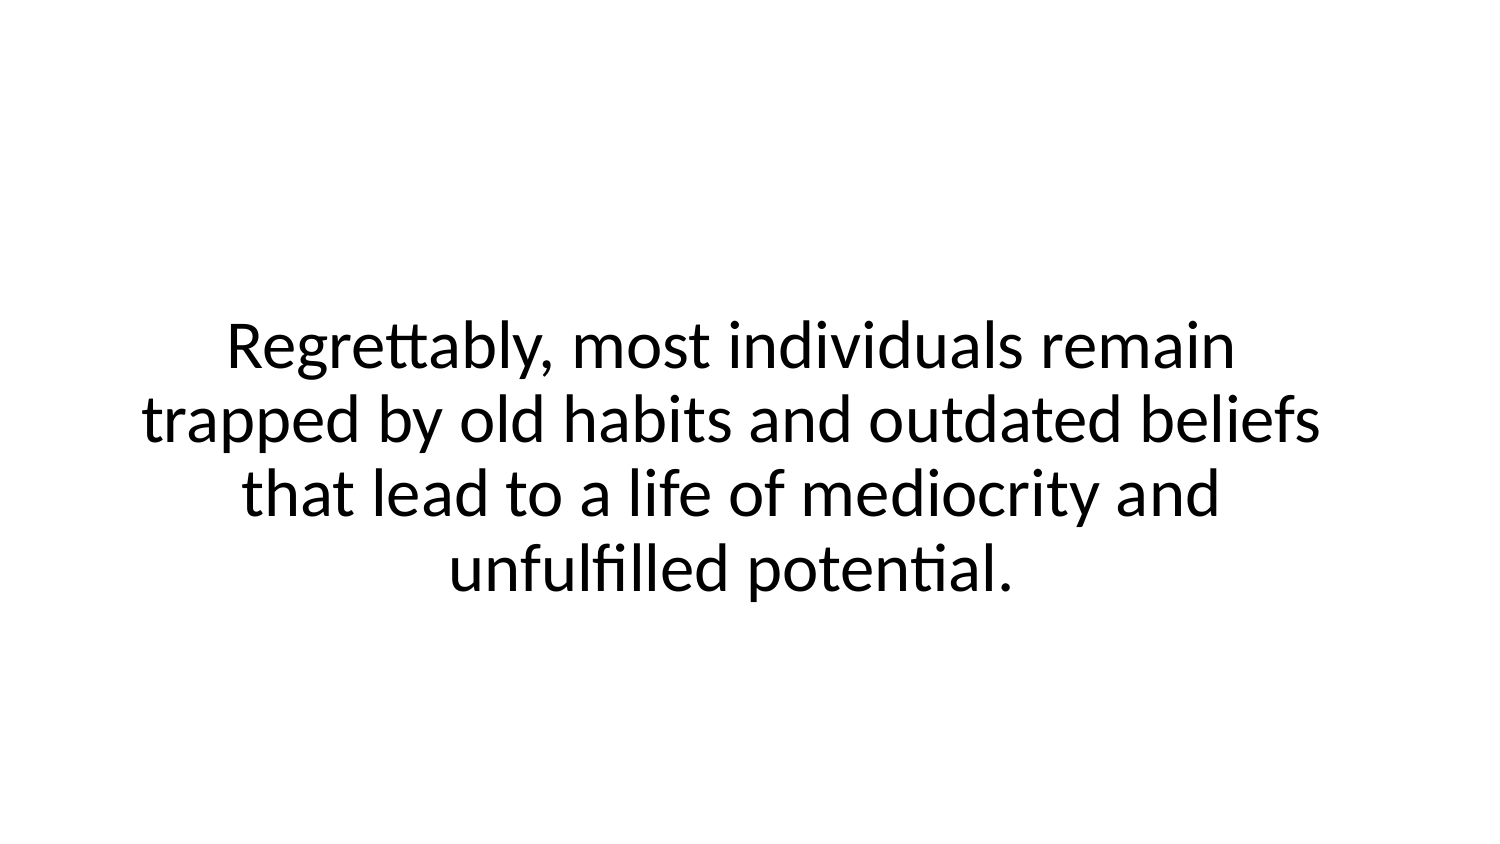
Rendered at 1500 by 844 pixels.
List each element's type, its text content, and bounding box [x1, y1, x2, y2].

list Regrettably, most individuals remain trapped by old habits and outdated beliefs that lead to a life of mediocrity and unfulfilled potential. [114, 301, 1350, 652]
